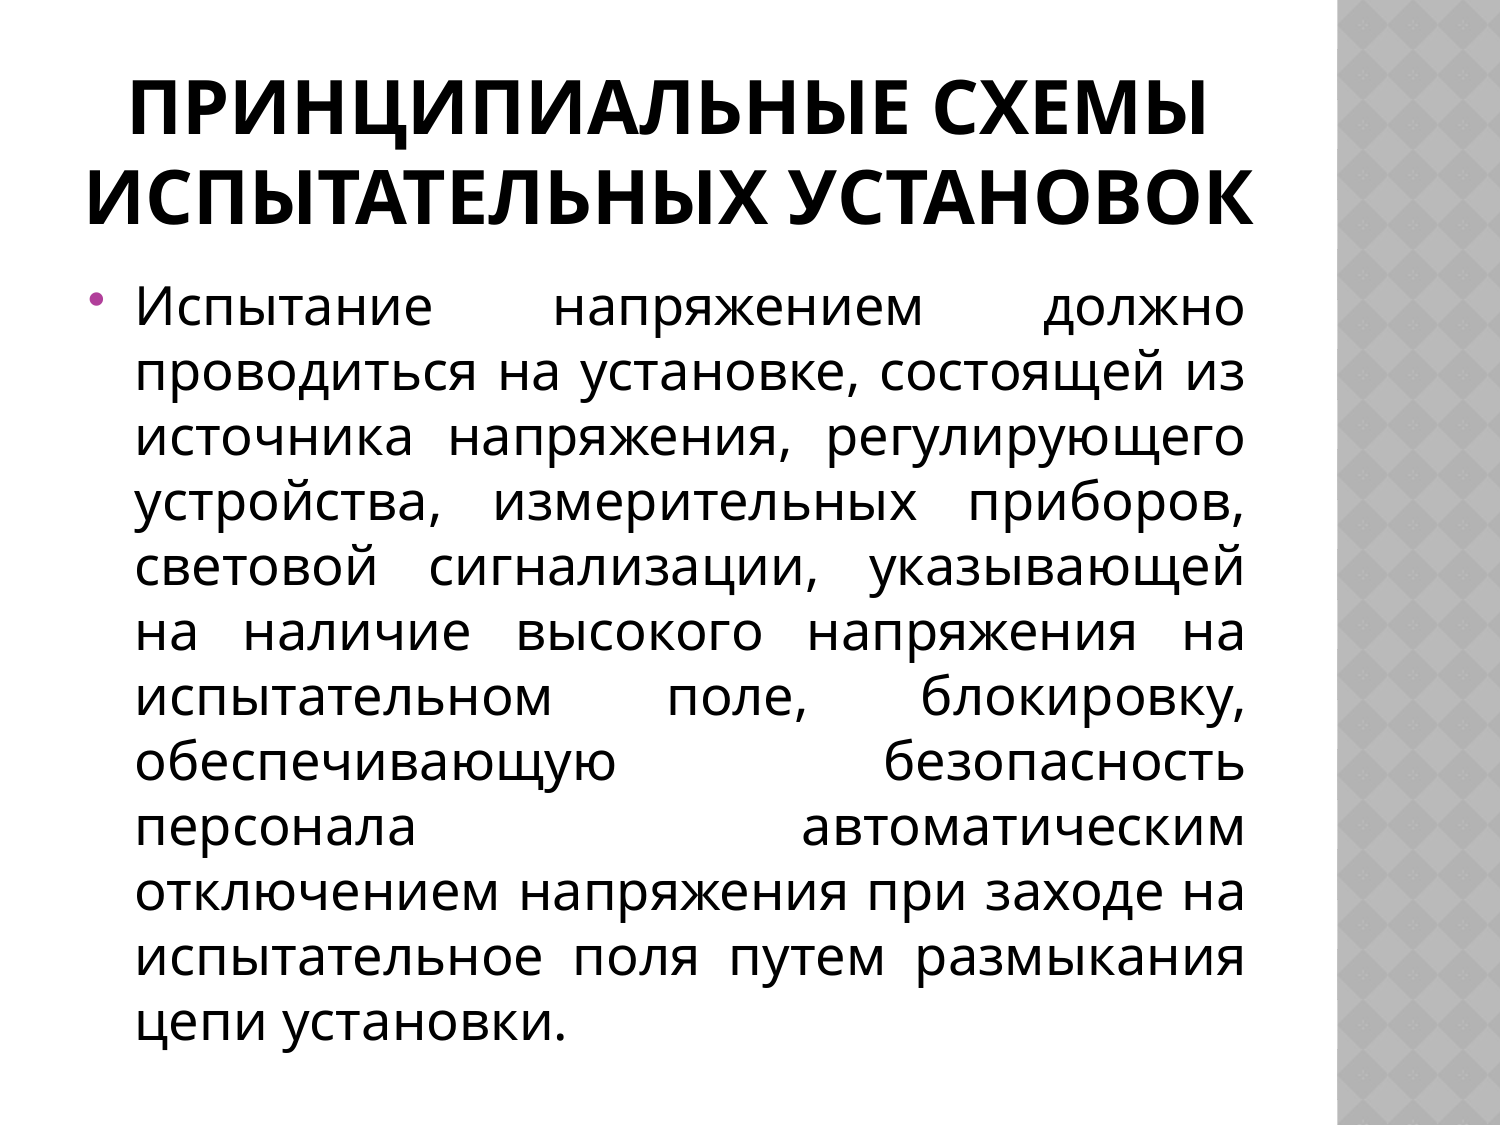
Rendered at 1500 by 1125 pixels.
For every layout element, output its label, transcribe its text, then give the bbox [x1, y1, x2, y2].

title Принципиальные схемы испытательных установок [75, 52, 1263, 240]
list Испытание напряжением должно проводиться на установке, состоящей из источника напряжения, регулирующего устройства, измерительных приборов, световой сигнализации, указывающей на наличие высокого напряжения на испытательном поле, блокировку, обеспечивающую безопасность персонала автоматическим отключением напряжения при заходе на испытательное поля путем размыкания цепи установки. [75, 264, 1263, 1059]
